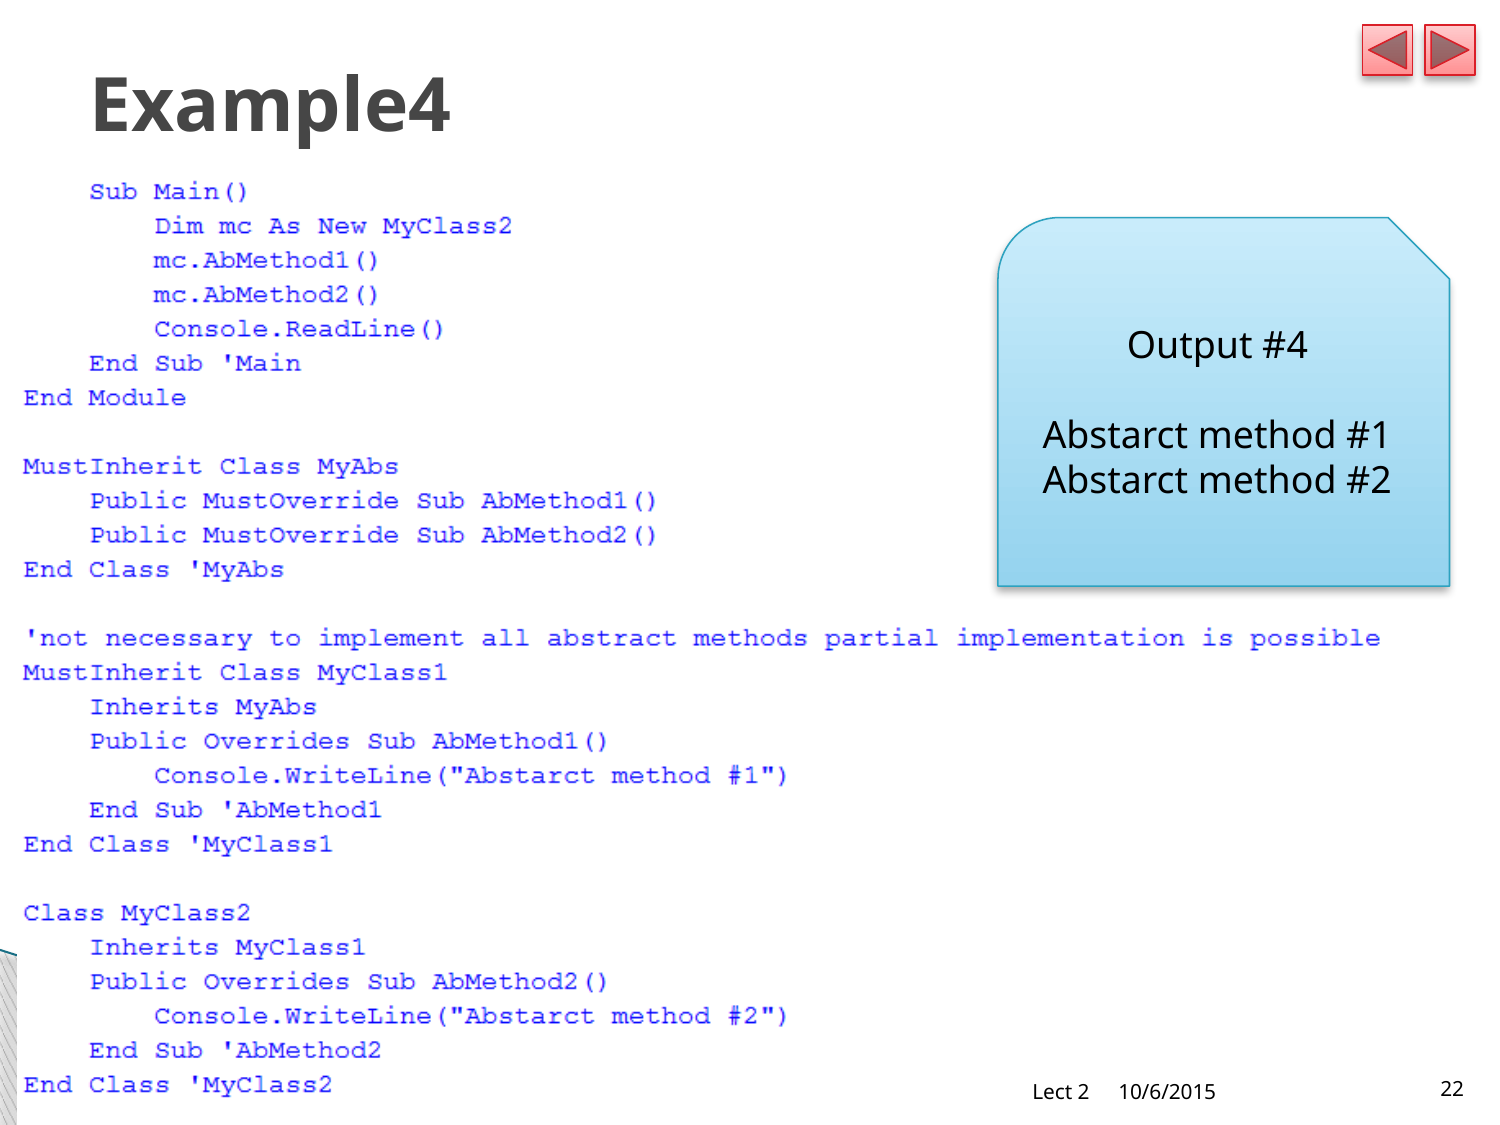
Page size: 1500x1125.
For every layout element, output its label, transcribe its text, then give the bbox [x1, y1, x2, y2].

title Example4 [75, 7, 1425, 177]
picture [17, 177, 1455, 1125]
slide_number 22 [1458, 1051, 1479, 1112]
